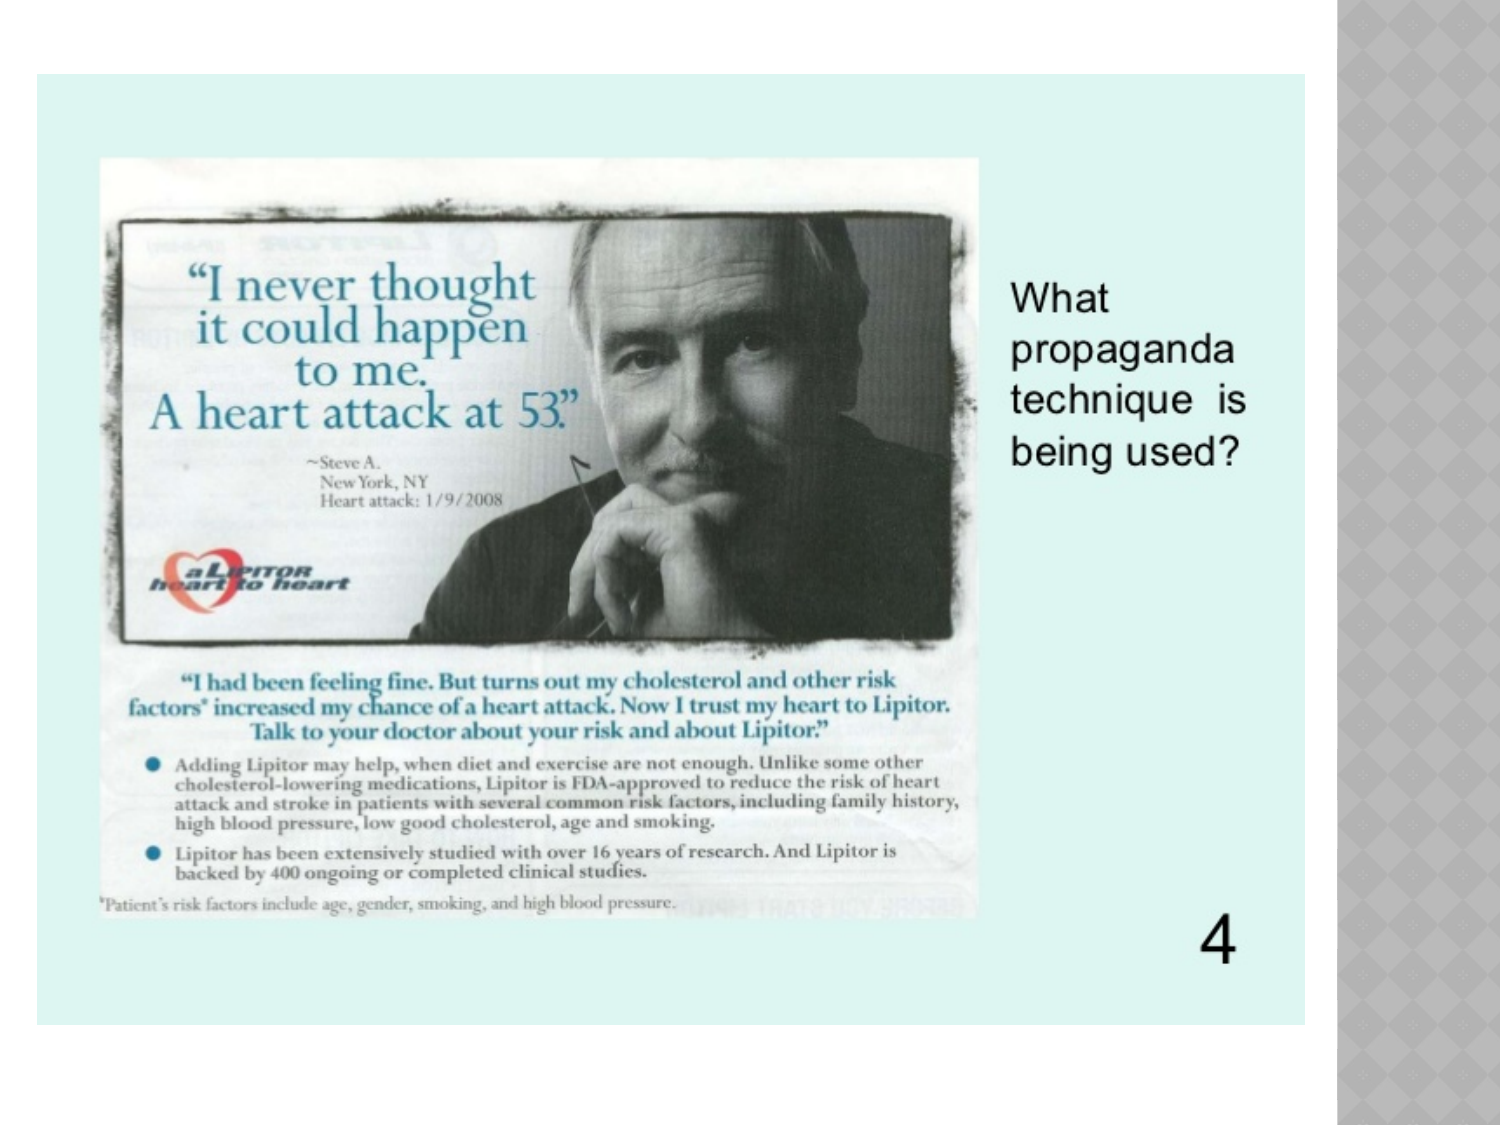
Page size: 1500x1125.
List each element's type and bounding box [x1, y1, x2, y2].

picture [37, 74, 1305, 1026]
